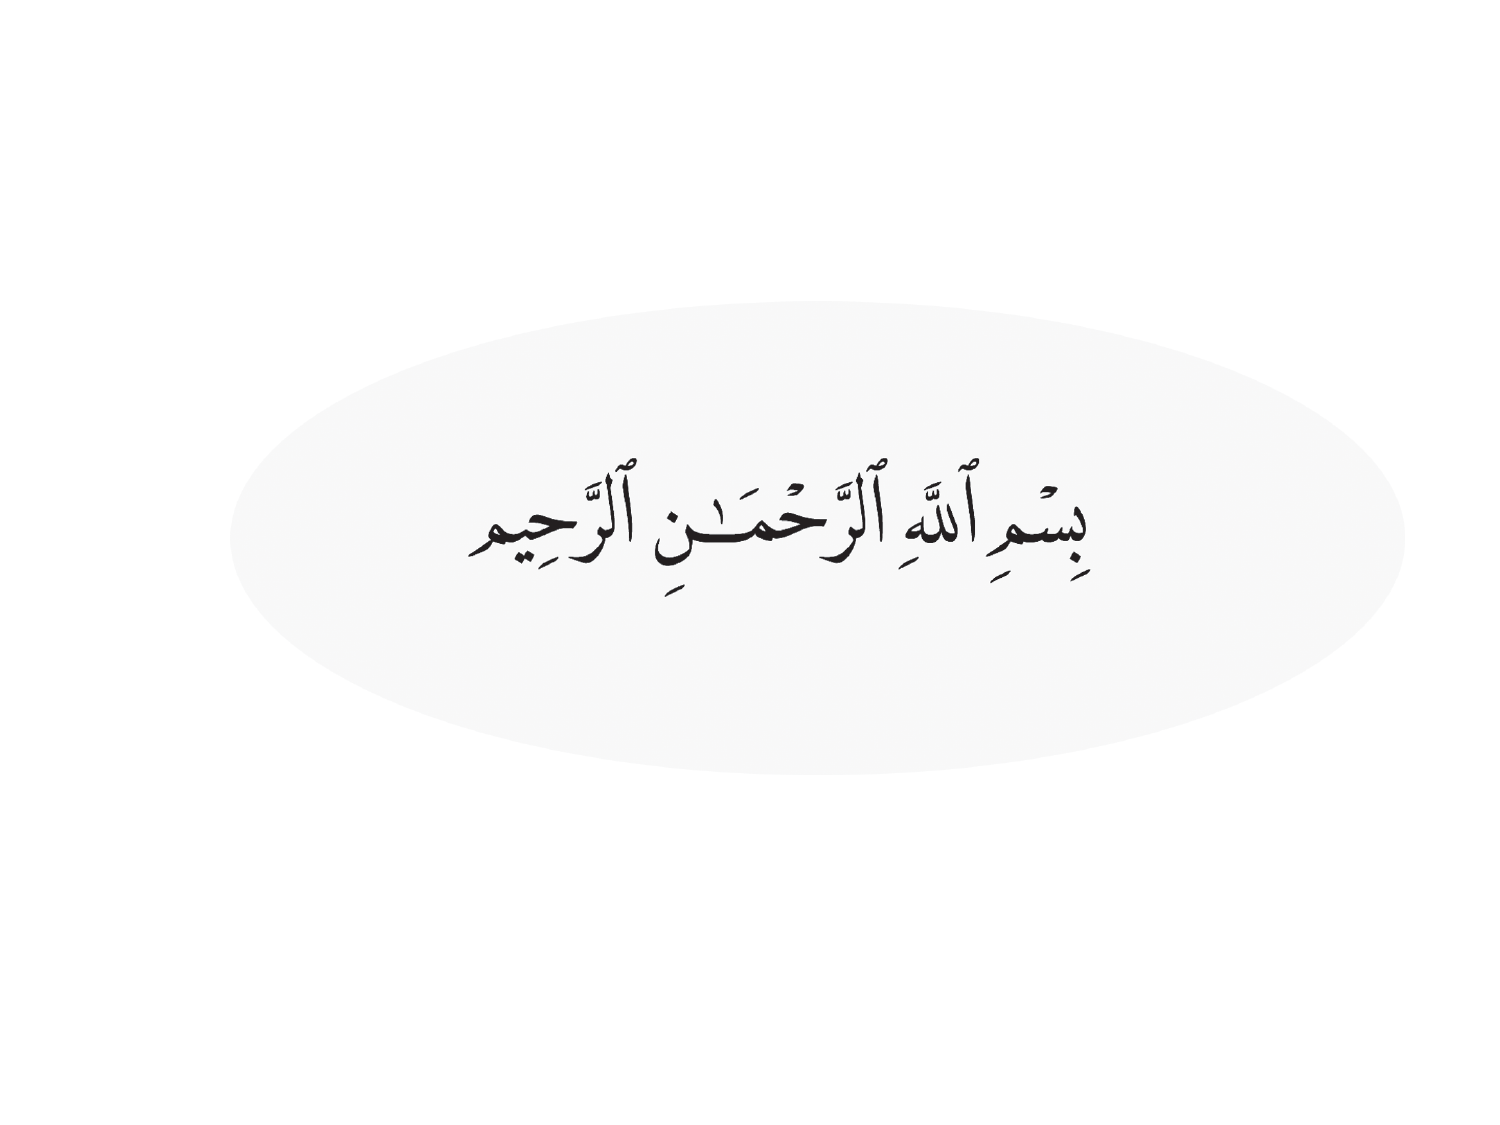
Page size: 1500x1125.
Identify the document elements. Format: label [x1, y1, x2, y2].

text_box [229, 301, 1405, 776]
